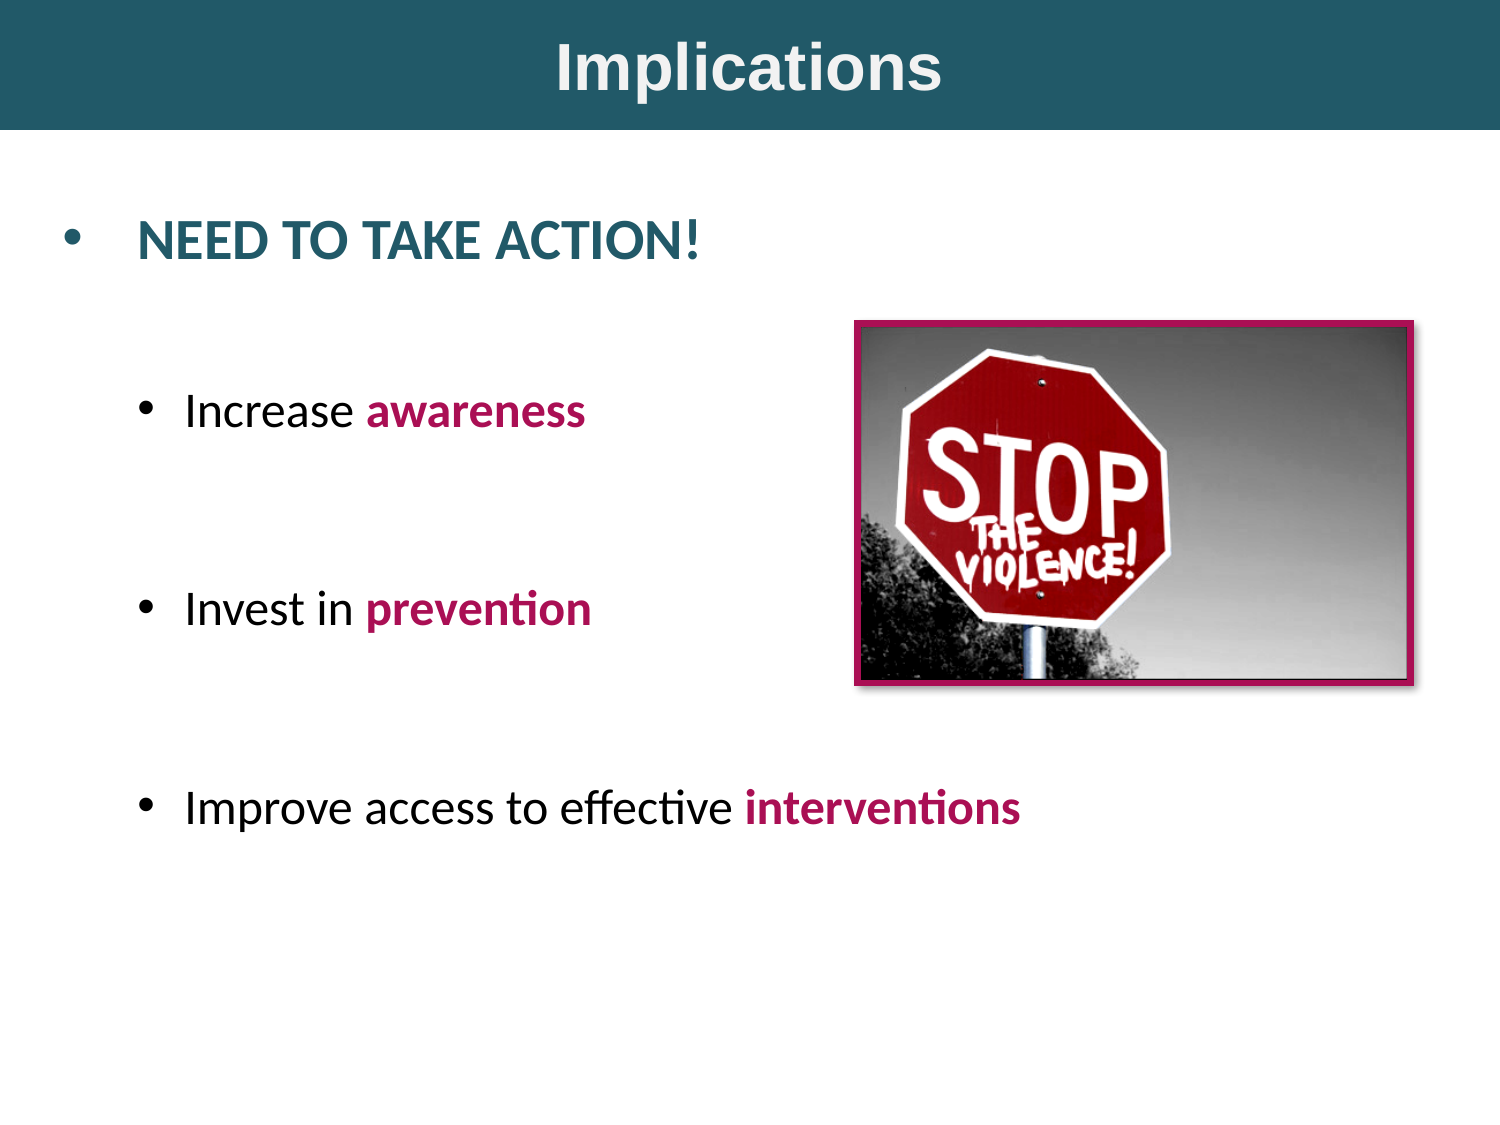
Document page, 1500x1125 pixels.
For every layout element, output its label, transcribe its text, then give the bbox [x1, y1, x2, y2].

text_box Implications [0, 0, 1500, 130]
list NEED TO TAKE ACTION! Increase awareness Invest in prevention Improve access to effective interventions [47, 193, 1408, 1004]
picture [860, 326, 1408, 681]
